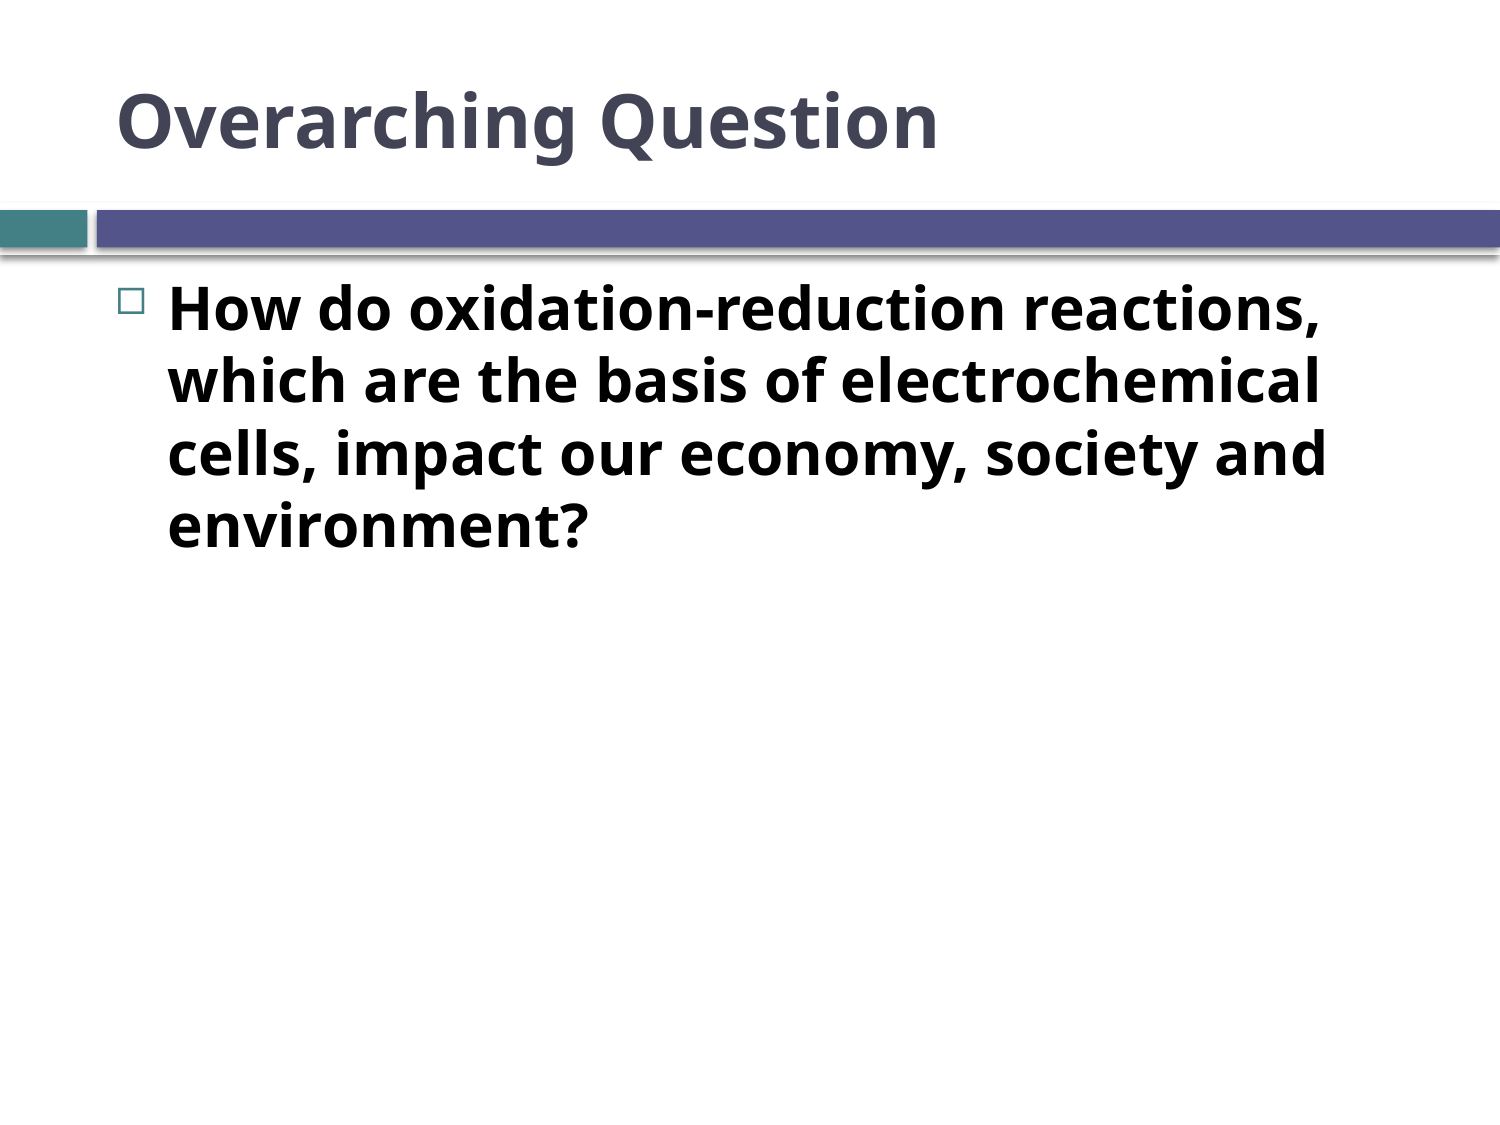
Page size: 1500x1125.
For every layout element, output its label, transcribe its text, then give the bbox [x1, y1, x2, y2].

list How do oxidation-reduction reactions, which are the basis of electrochemical cells, impact our economy, society and environment? [100, 262, 1438, 1000]
title Overarching Question [100, 37, 1438, 200]
